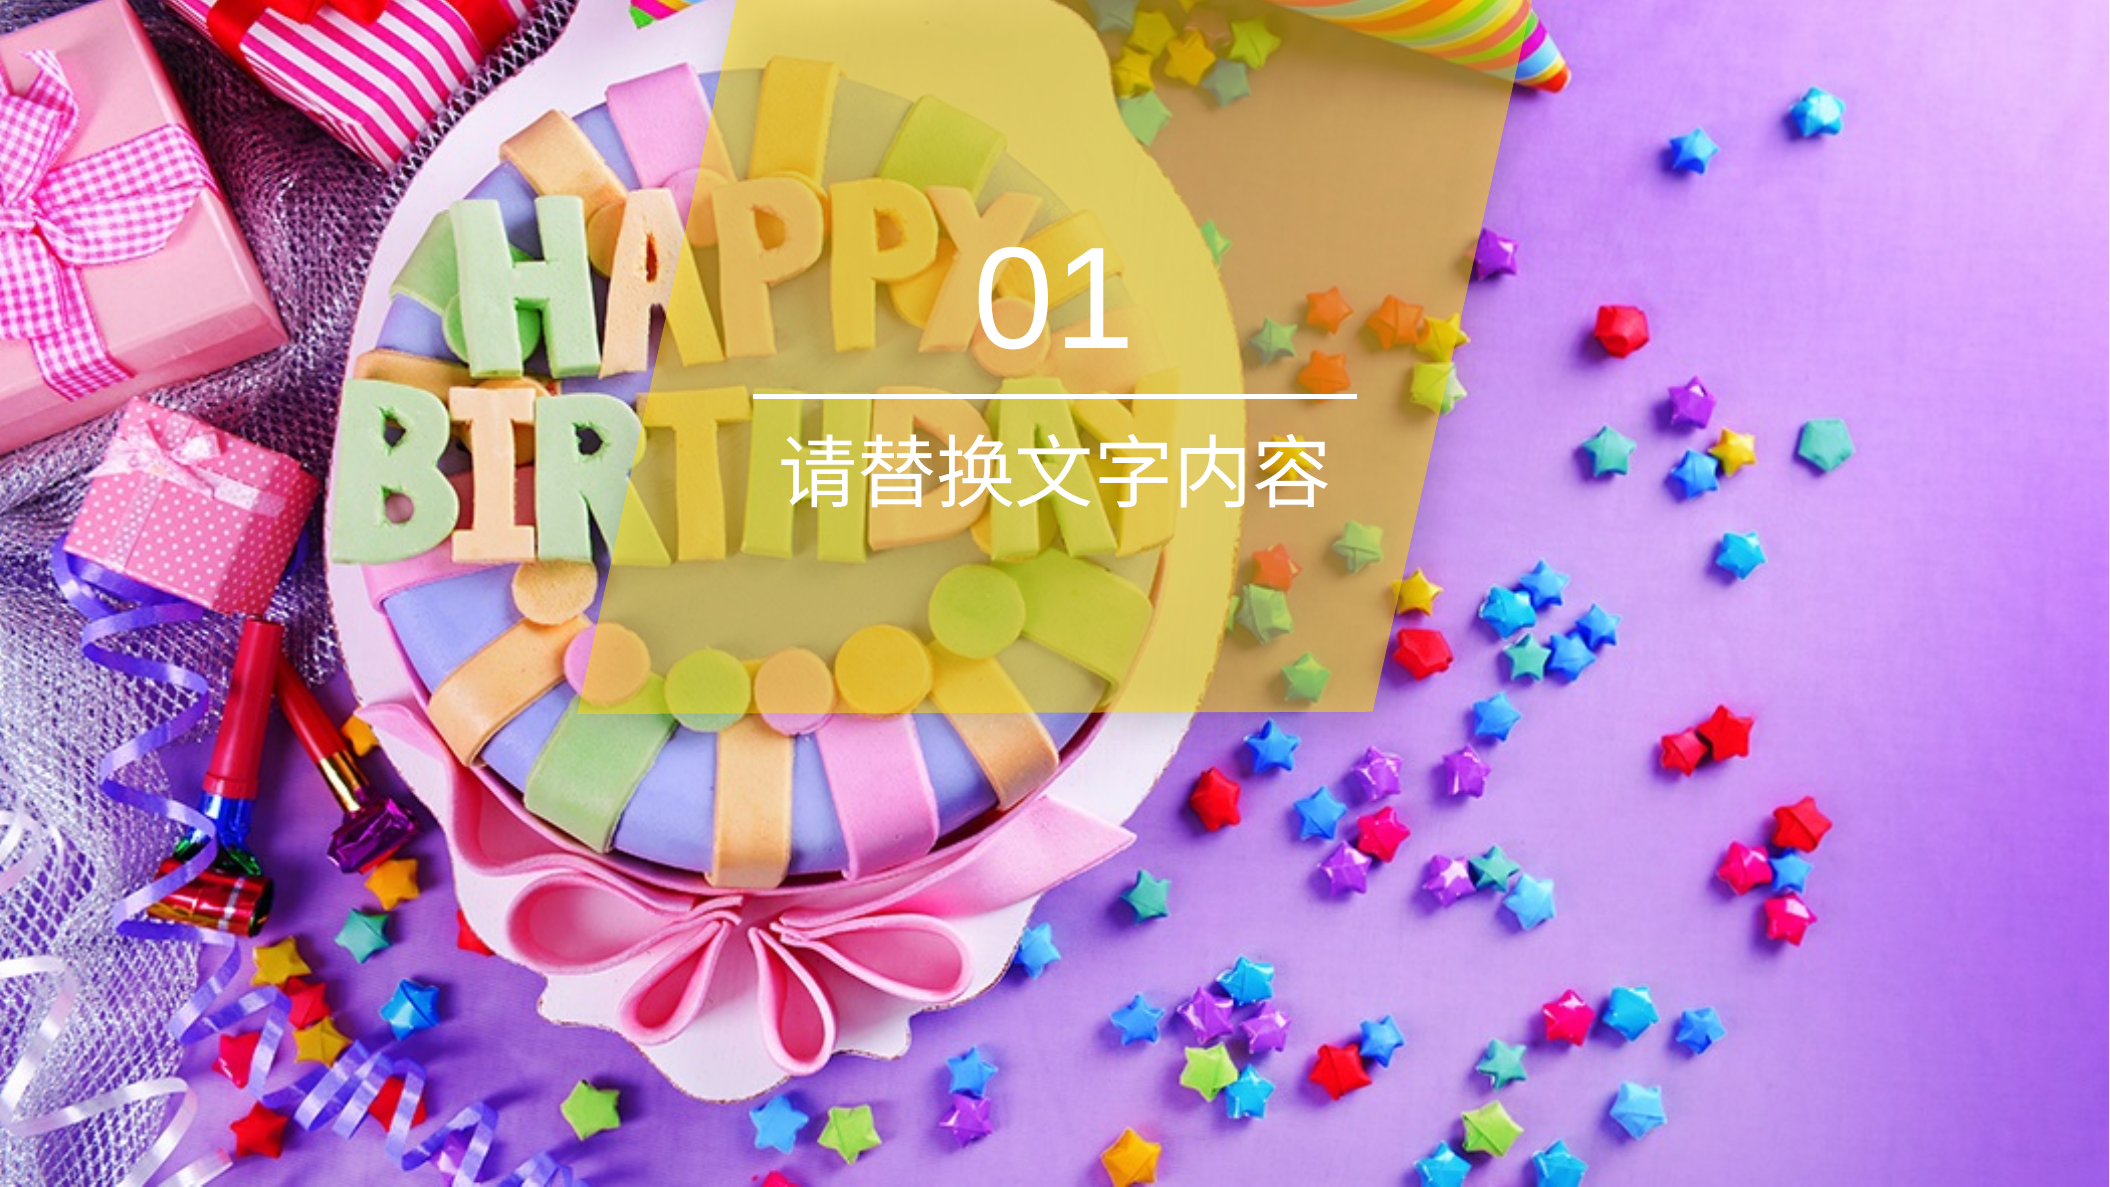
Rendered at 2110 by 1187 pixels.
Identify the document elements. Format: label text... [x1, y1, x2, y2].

text_box [575, 0, 1534, 716]
text_box [0, 0, 2110, 1187]
text_box 请替换文字内容 [734, 422, 1375, 518]
text_box 01 [934, 203, 1175, 378]
